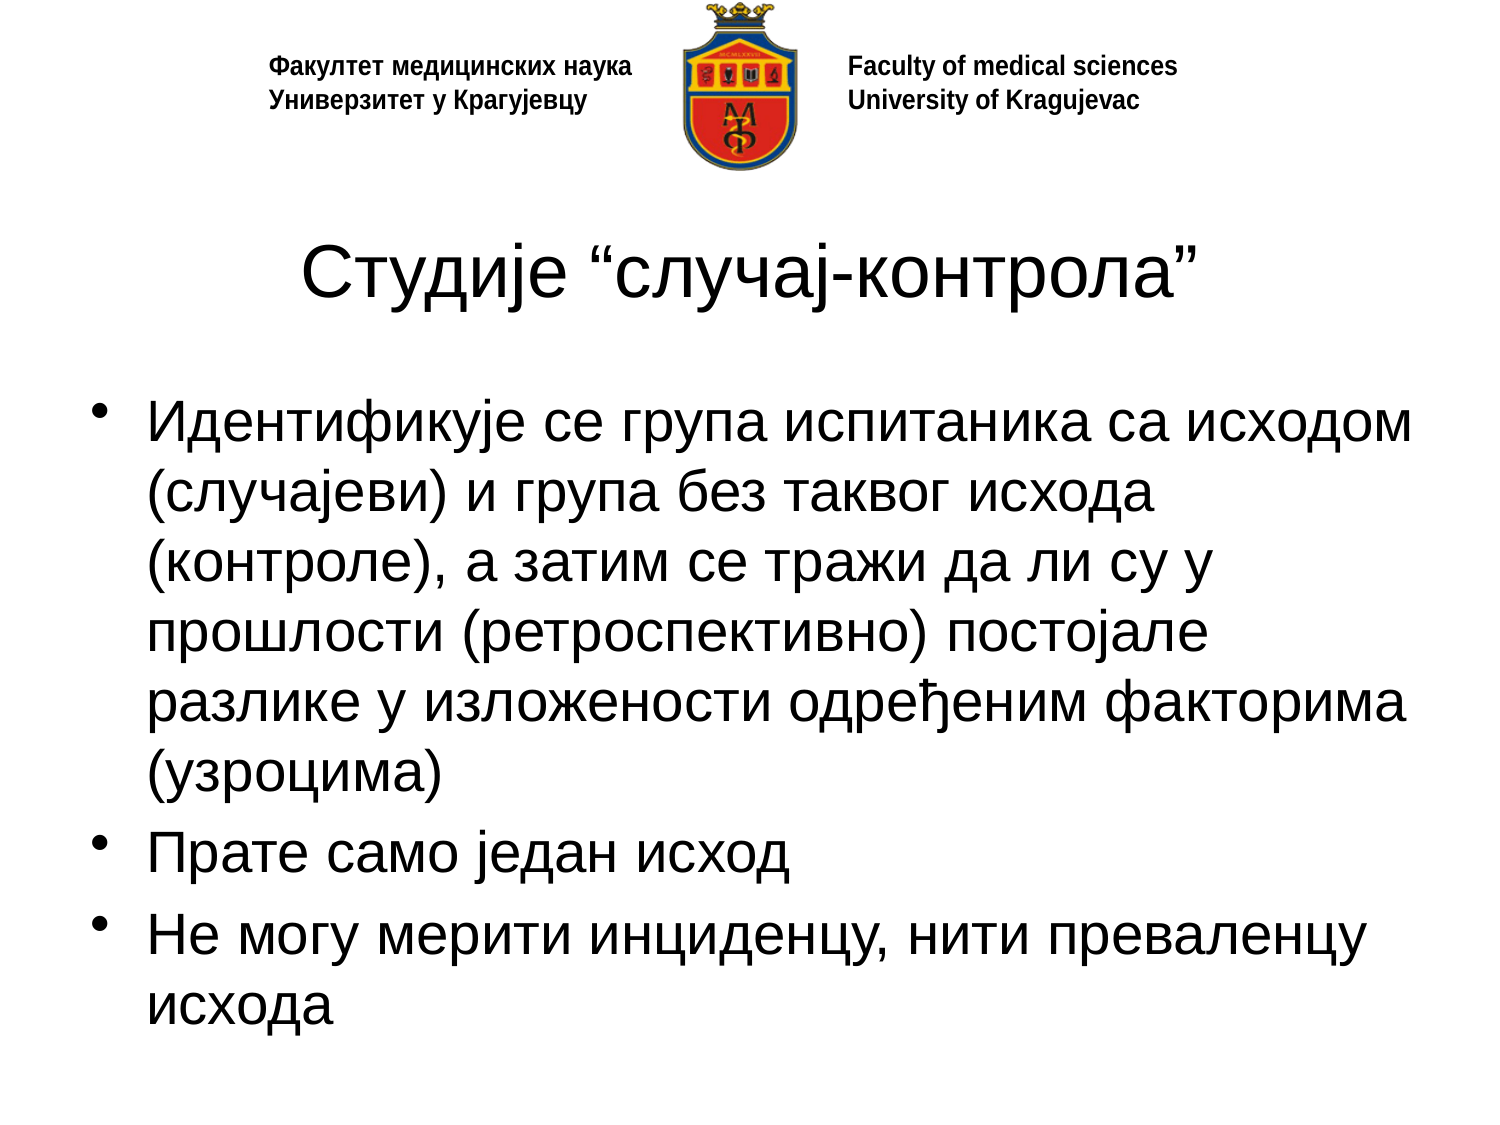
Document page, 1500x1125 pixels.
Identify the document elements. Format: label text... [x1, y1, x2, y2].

title Студије “случај-контрола” [74, 173, 1426, 362]
list Идентификује се група испитаника са исходом (случајеви) и група без таквог исхода (контроле), а затим се тражи да ли су у прошлости (ретроспективно) постојале разлике у изложености одређеним факторима (узроцима) Прате само један исход Не могу мерити инциденцу, нити преваленцу исхода [74, 374, 1448, 1118]
